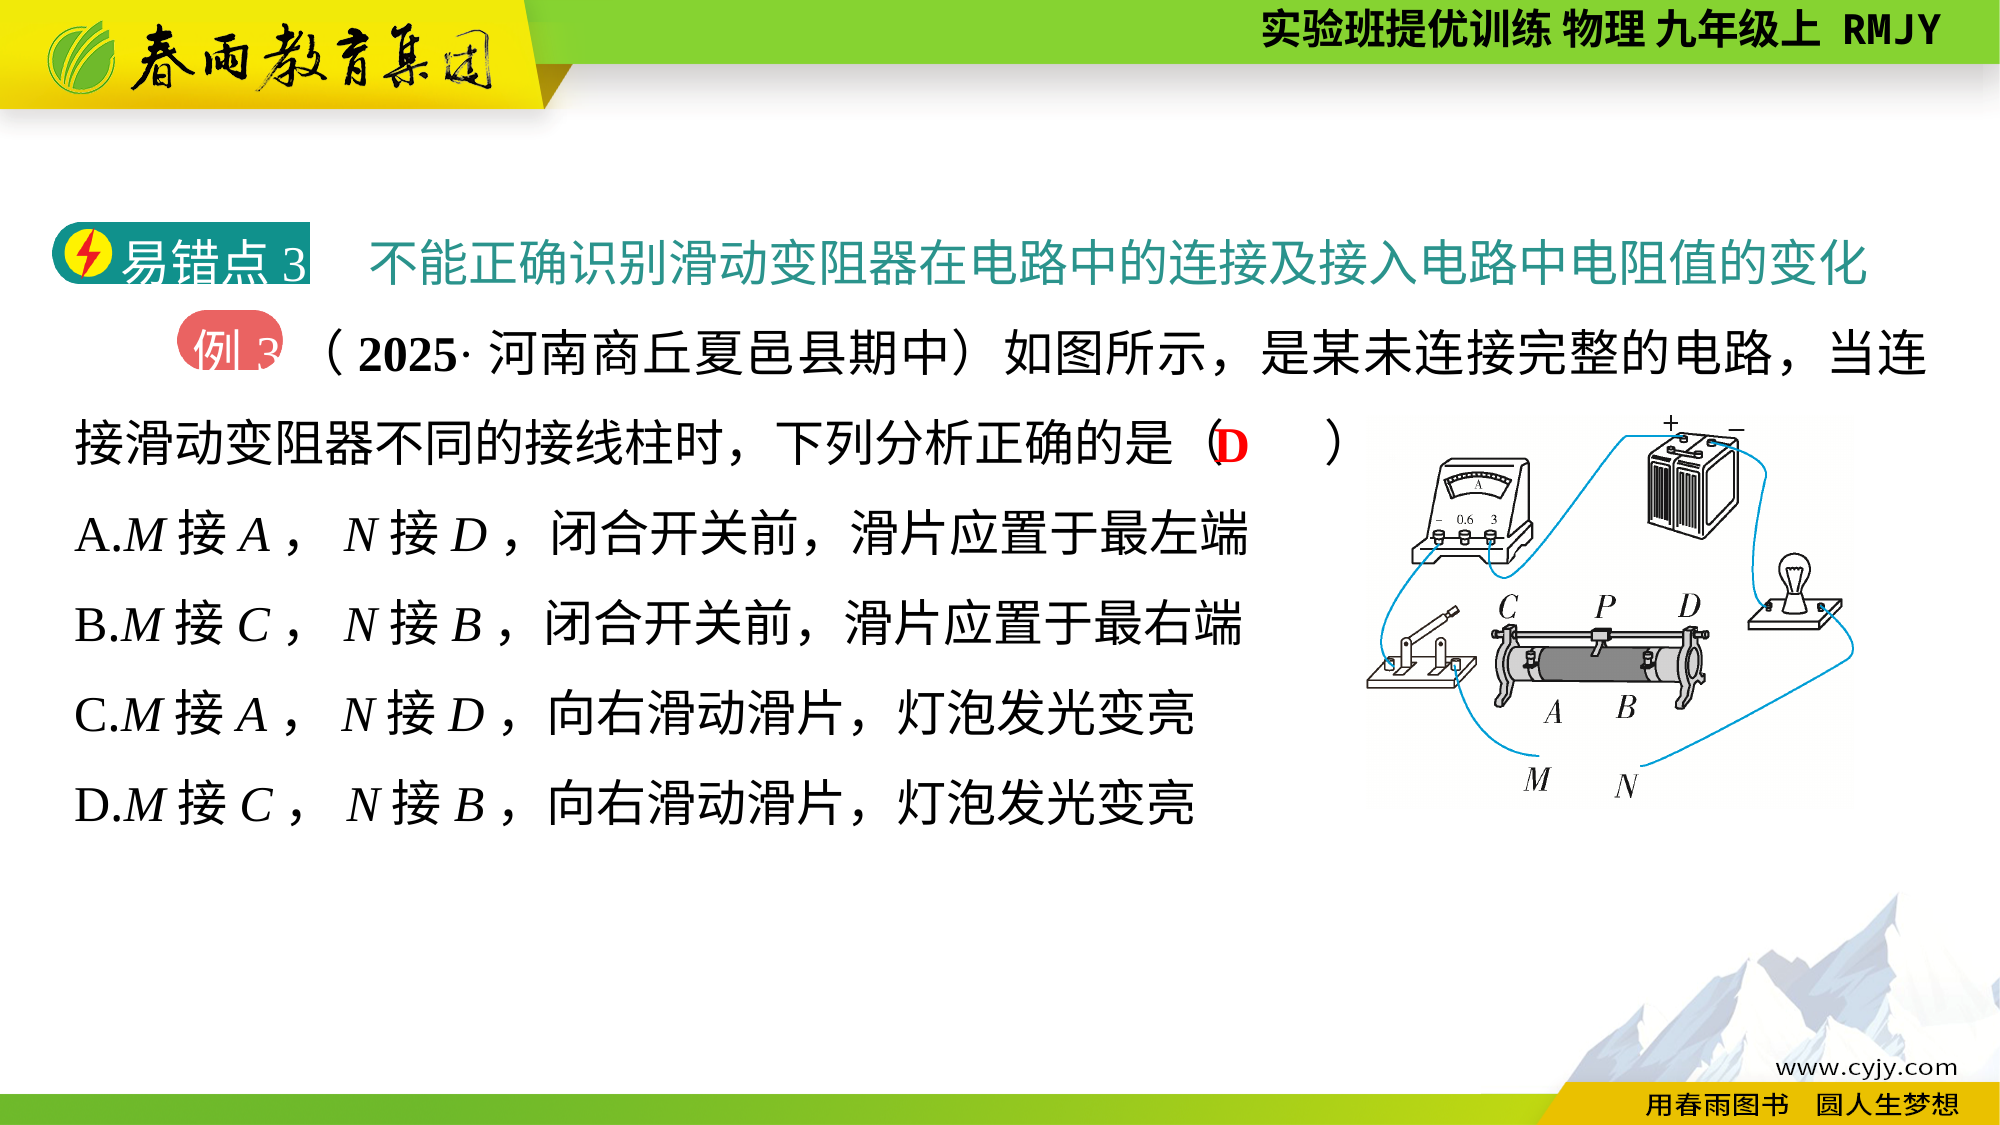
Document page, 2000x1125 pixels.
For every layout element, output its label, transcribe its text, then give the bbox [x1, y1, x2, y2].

text_box D [1199, 374, 1265, 480]
picture [0, 0, 2000, 1125]
list 易错点3 不能正确识别滑动变阻器在电路中的连接及接入电路中电阻值的变化 例3（2025·河南商丘夏邑县期中）如图所示，是某未连接完整的电路，当连接滑动变阻器不同的接线柱时，下列分析正确的是（ ）. A.M接A，N接D，闭合开关前，滑片应置于最左端 B.M接C，N接B，闭合开关前，滑片应置于最右端 C.M接A，N接D，向右滑动滑片，灯泡发光变亮 D.M接C，N接B，向右滑动滑片，灯泡发光变亮 [59, 194, 1944, 835]
